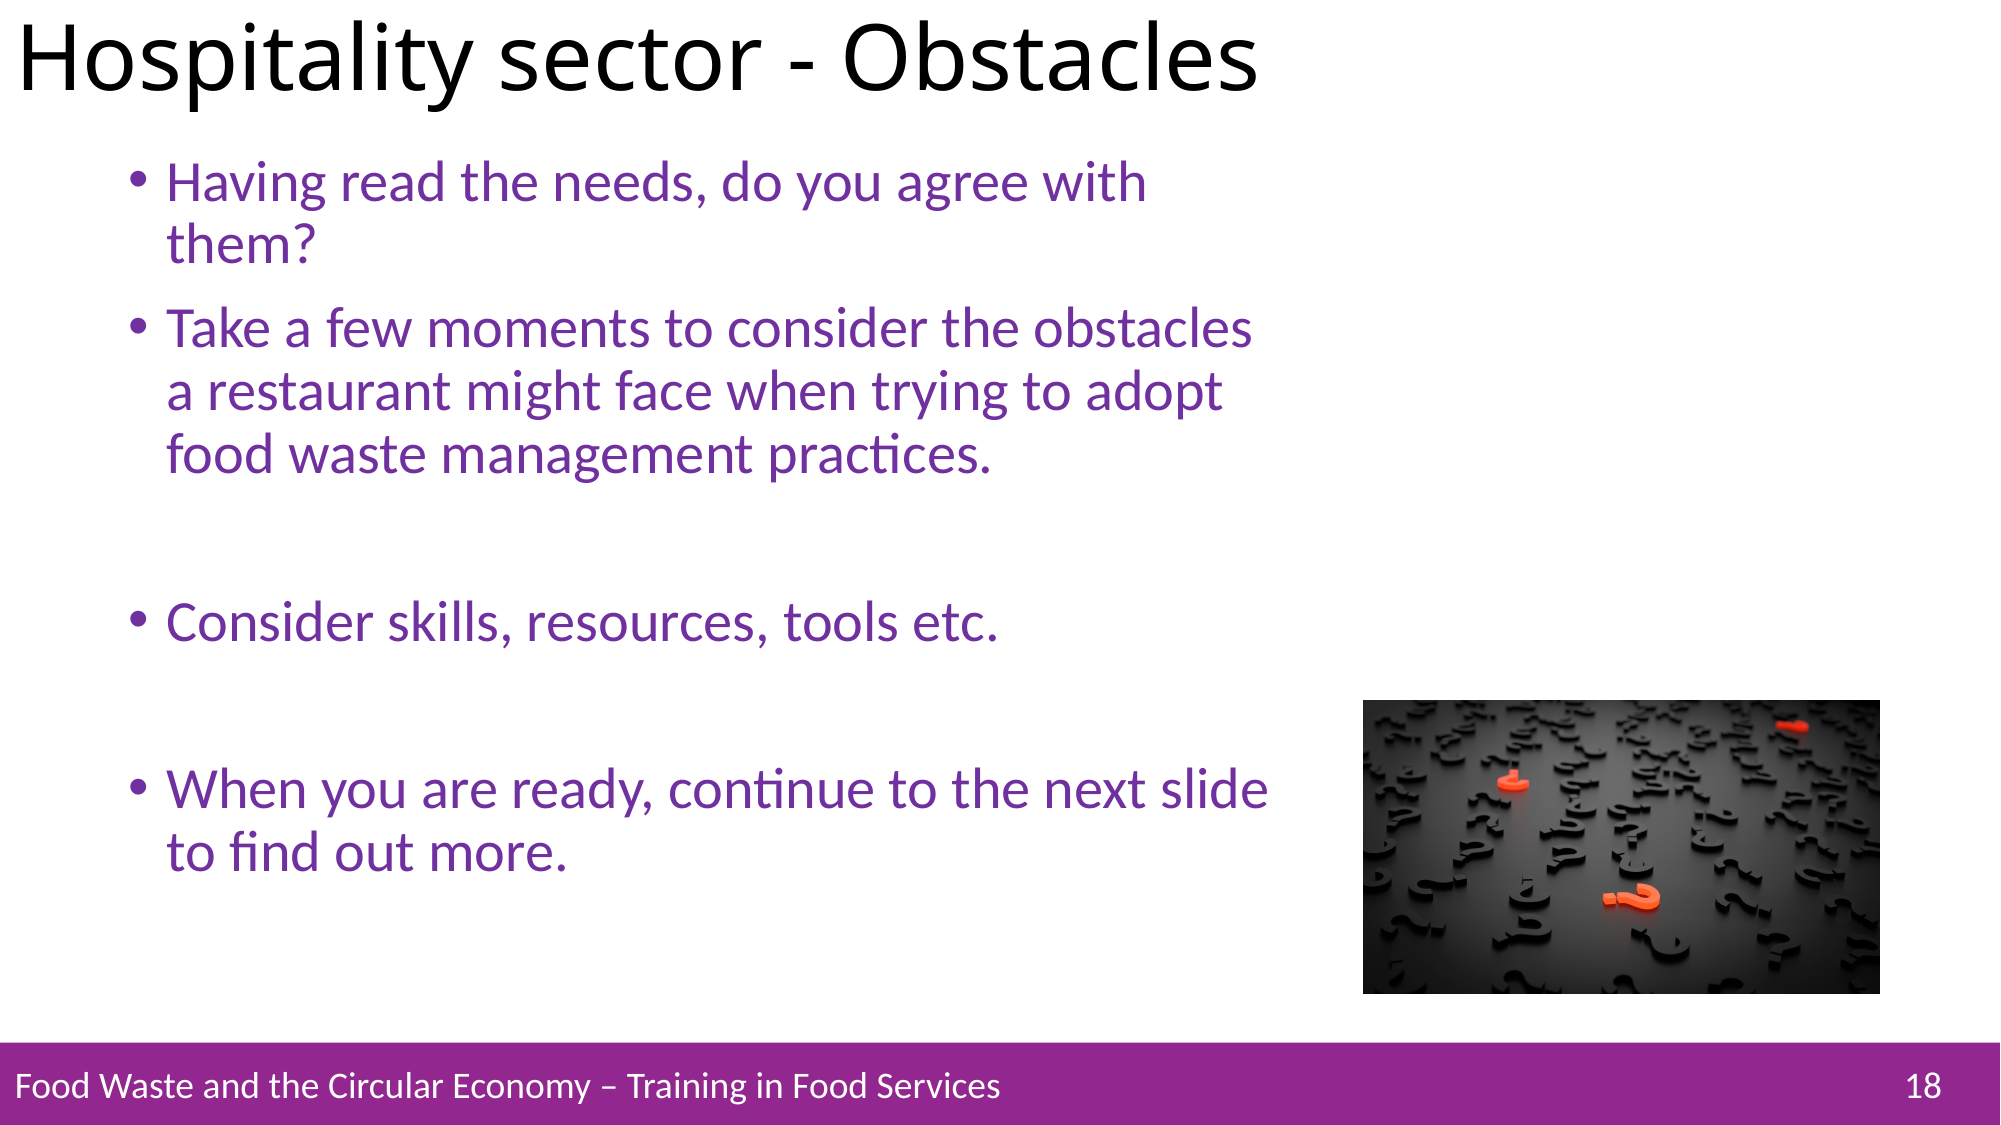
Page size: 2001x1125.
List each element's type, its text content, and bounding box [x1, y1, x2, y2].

list Having read the needs, do you agree with them? Take a few moments to consider the obstacles a restaurant might face when trying to adopt food waste management practices. Consider skills, resources, tools etc. When you are ready, continue to the next slide to find out more. [114, 143, 1309, 994]
title Hospitality sector - Obstacles [0, 0, 1725, 123]
picture [1363, 700, 1880, 994]
